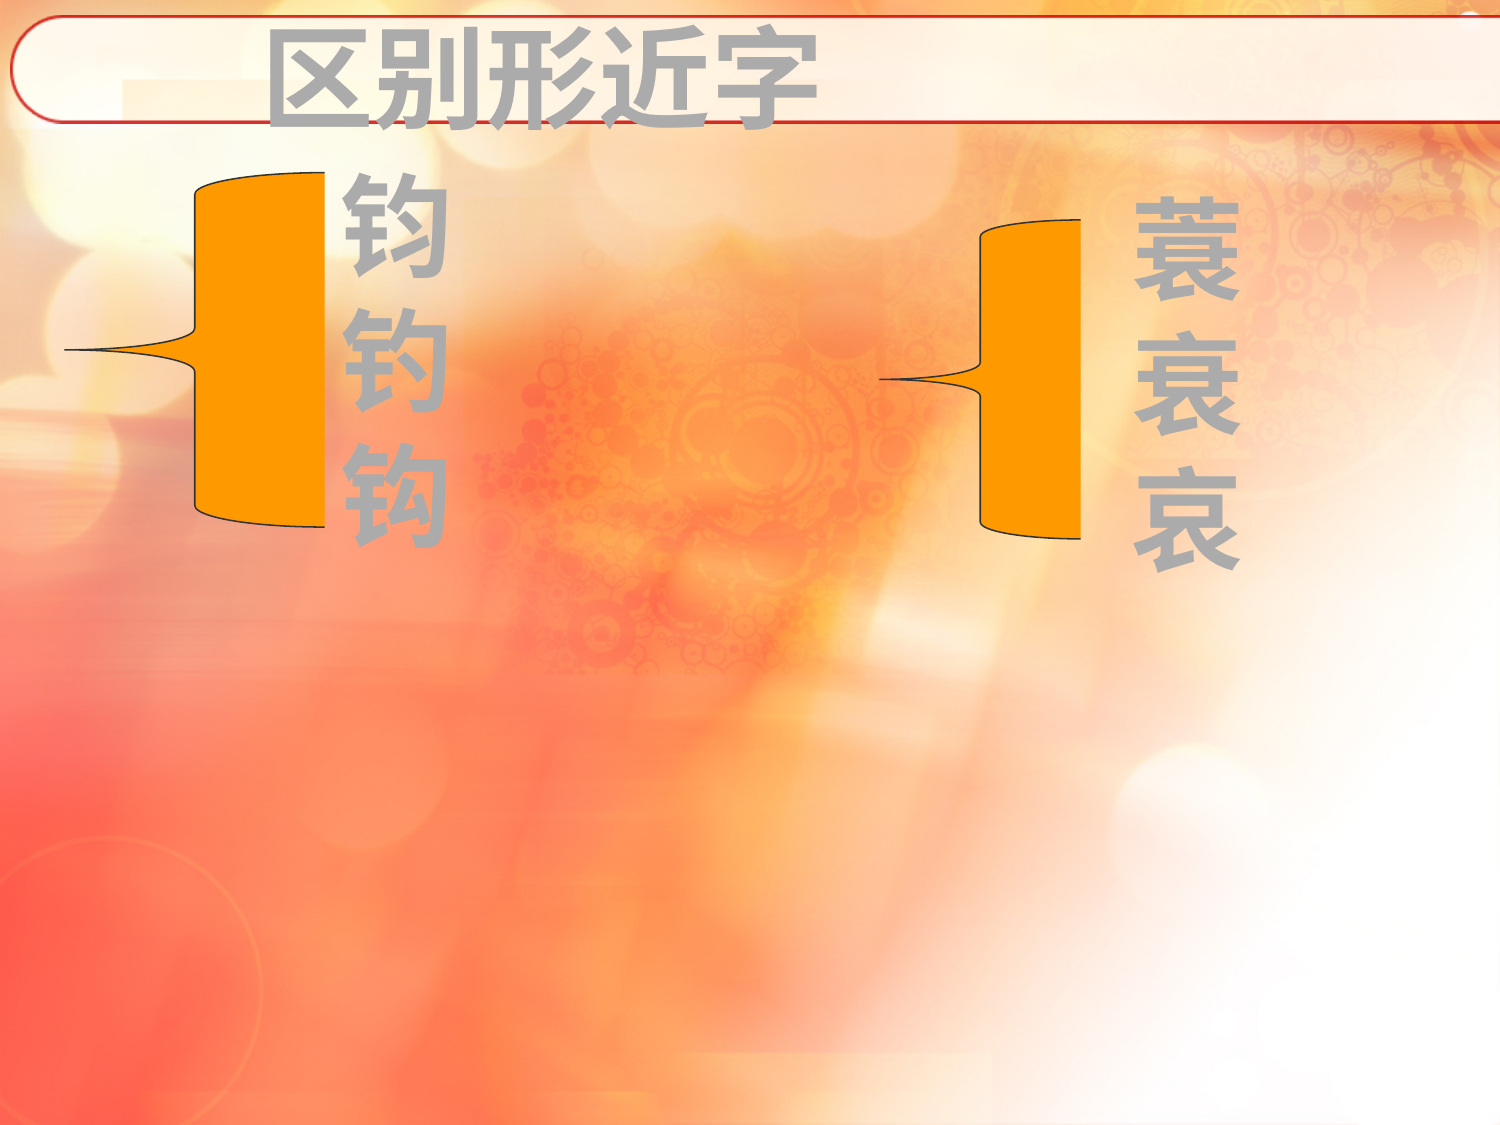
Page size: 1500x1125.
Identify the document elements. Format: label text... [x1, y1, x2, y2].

text_box 钧 钓 钩 [325, 150, 469, 569]
text_box [879, 219, 1081, 539]
text_box 蓑 衰 哀 [1116, 172, 1260, 593]
text_box [64, 172, 325, 528]
text_box 区别形近字 [246, 0, 839, 150]
picture [0, 0, 1500, 1125]
